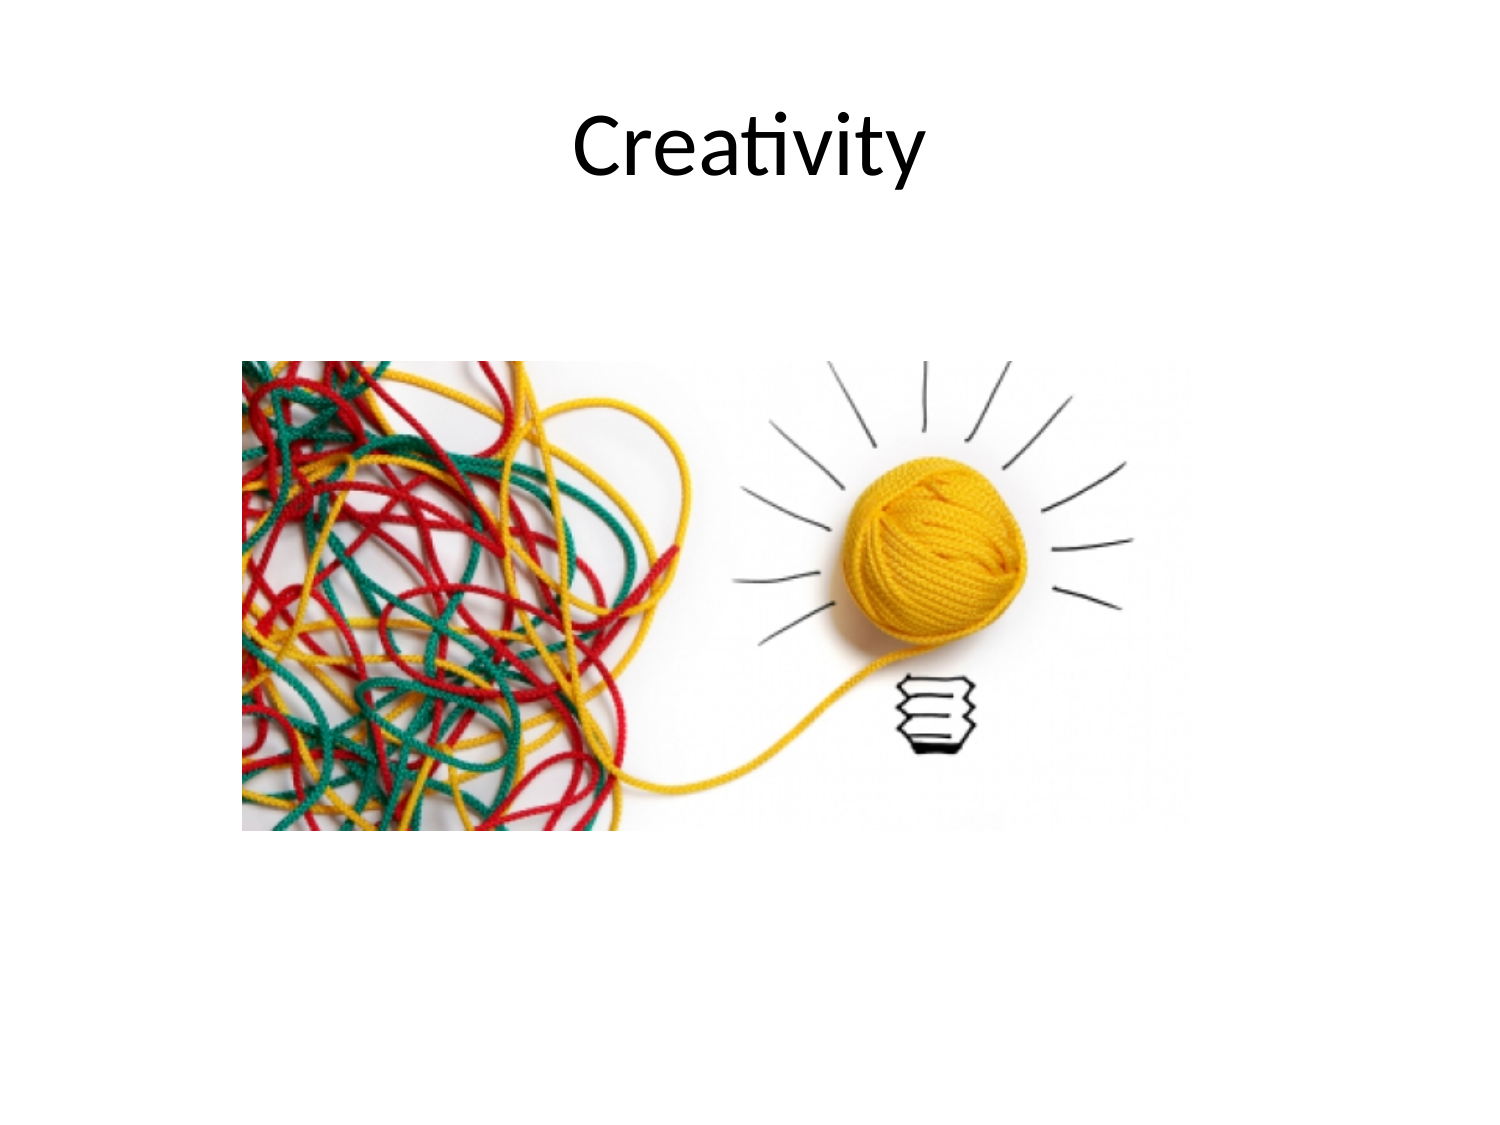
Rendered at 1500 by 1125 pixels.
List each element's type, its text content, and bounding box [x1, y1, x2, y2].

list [241, 361, 1196, 831]
title Creativity [75, 45, 1425, 233]
